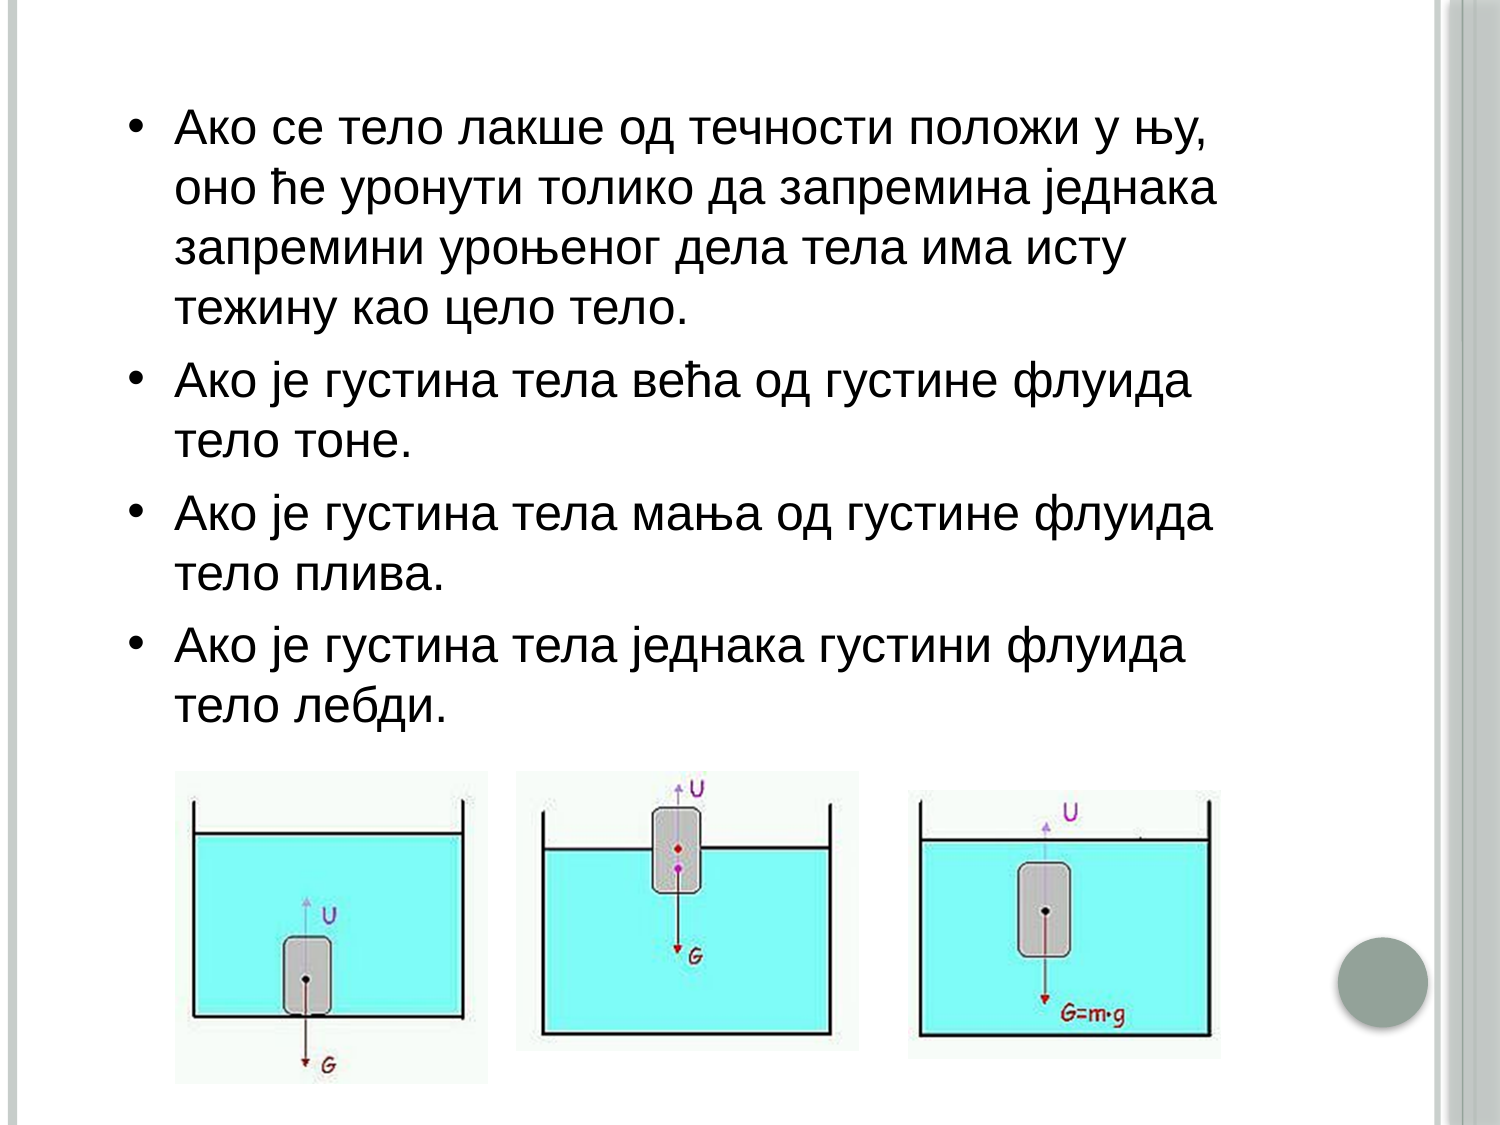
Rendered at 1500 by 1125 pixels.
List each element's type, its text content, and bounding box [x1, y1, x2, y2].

text_box Ако се тело лакше од течности положи у њу, оно ће уронути толико да запремина једнака запремини уроњеног дела тела има исту тежину као цело тело. Ако је густина тела већа од густине флуида тело тоне. Ако је густина тела мања од густине флуида тело плива. Ако је густина тела једнака густини флуида тело лебди. [112, 87, 1263, 860]
picture [515, 771, 860, 1051]
picture [175, 771, 489, 1085]
picture [907, 790, 1221, 1060]
